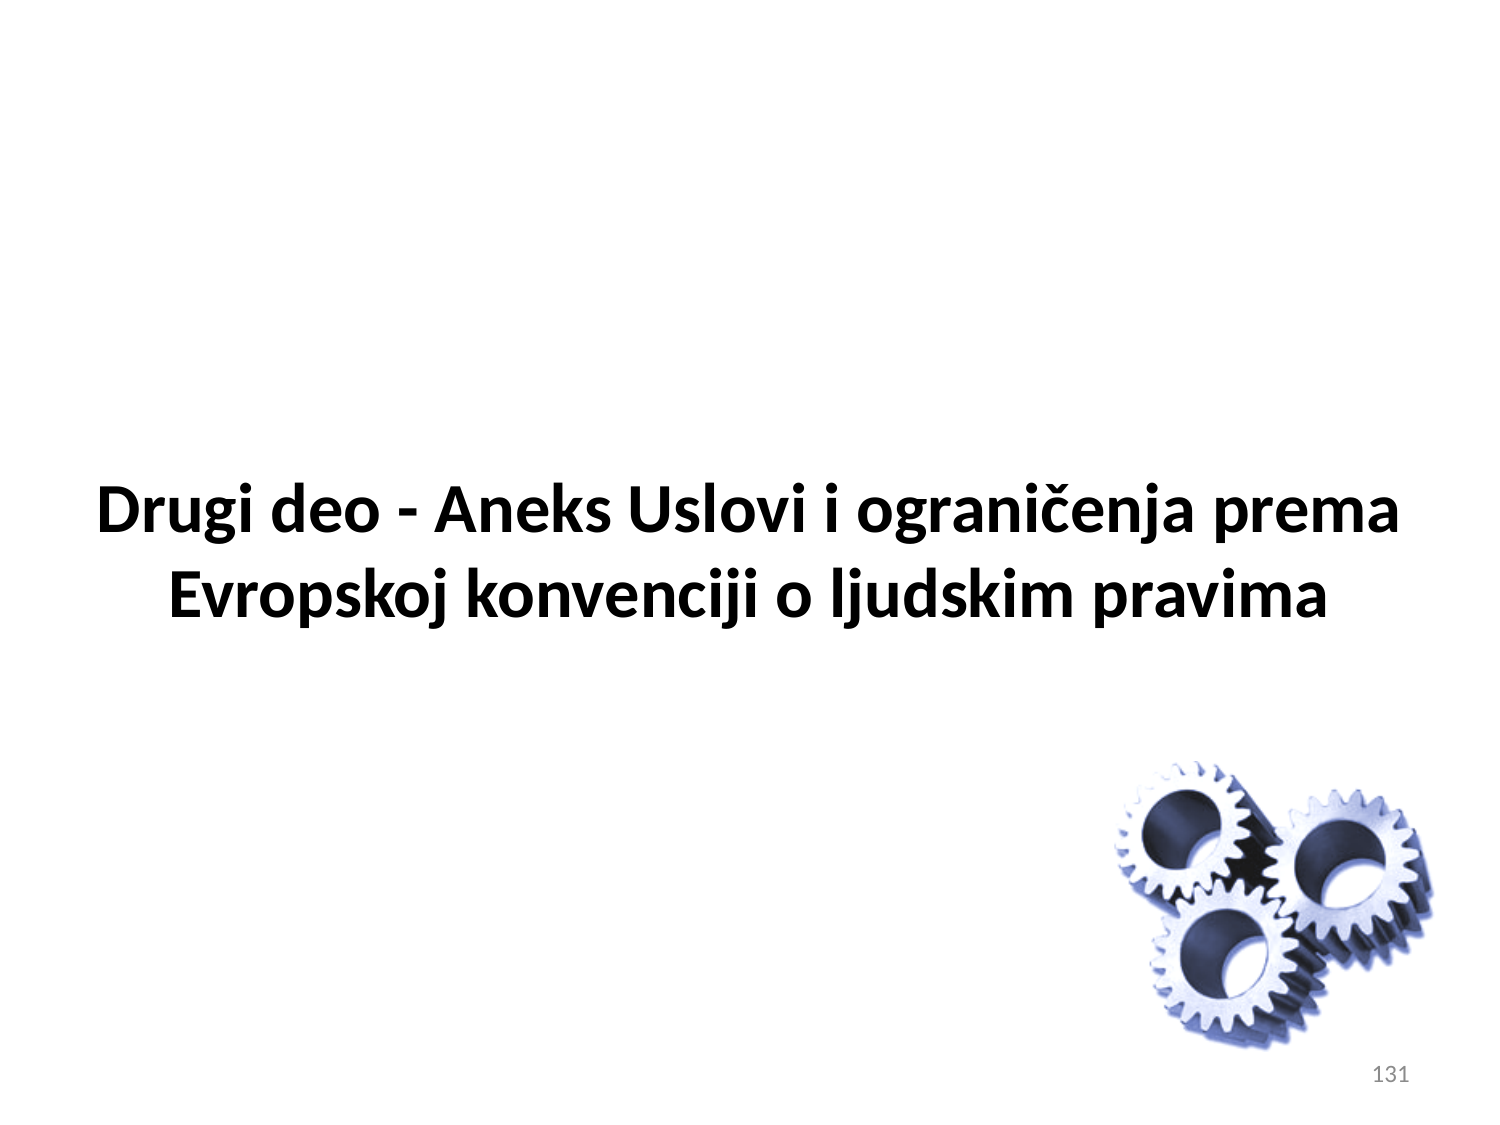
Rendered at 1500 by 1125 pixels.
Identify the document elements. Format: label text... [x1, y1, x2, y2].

title Drugi deo - Aneks Uslovi i ograničenja prema Evropskoj konvenciji o ljudskim pravima [74, 452, 1426, 641]
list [1112, 761, 1436, 1052]
slide_number 131 [1074, 1042, 1425, 1103]
